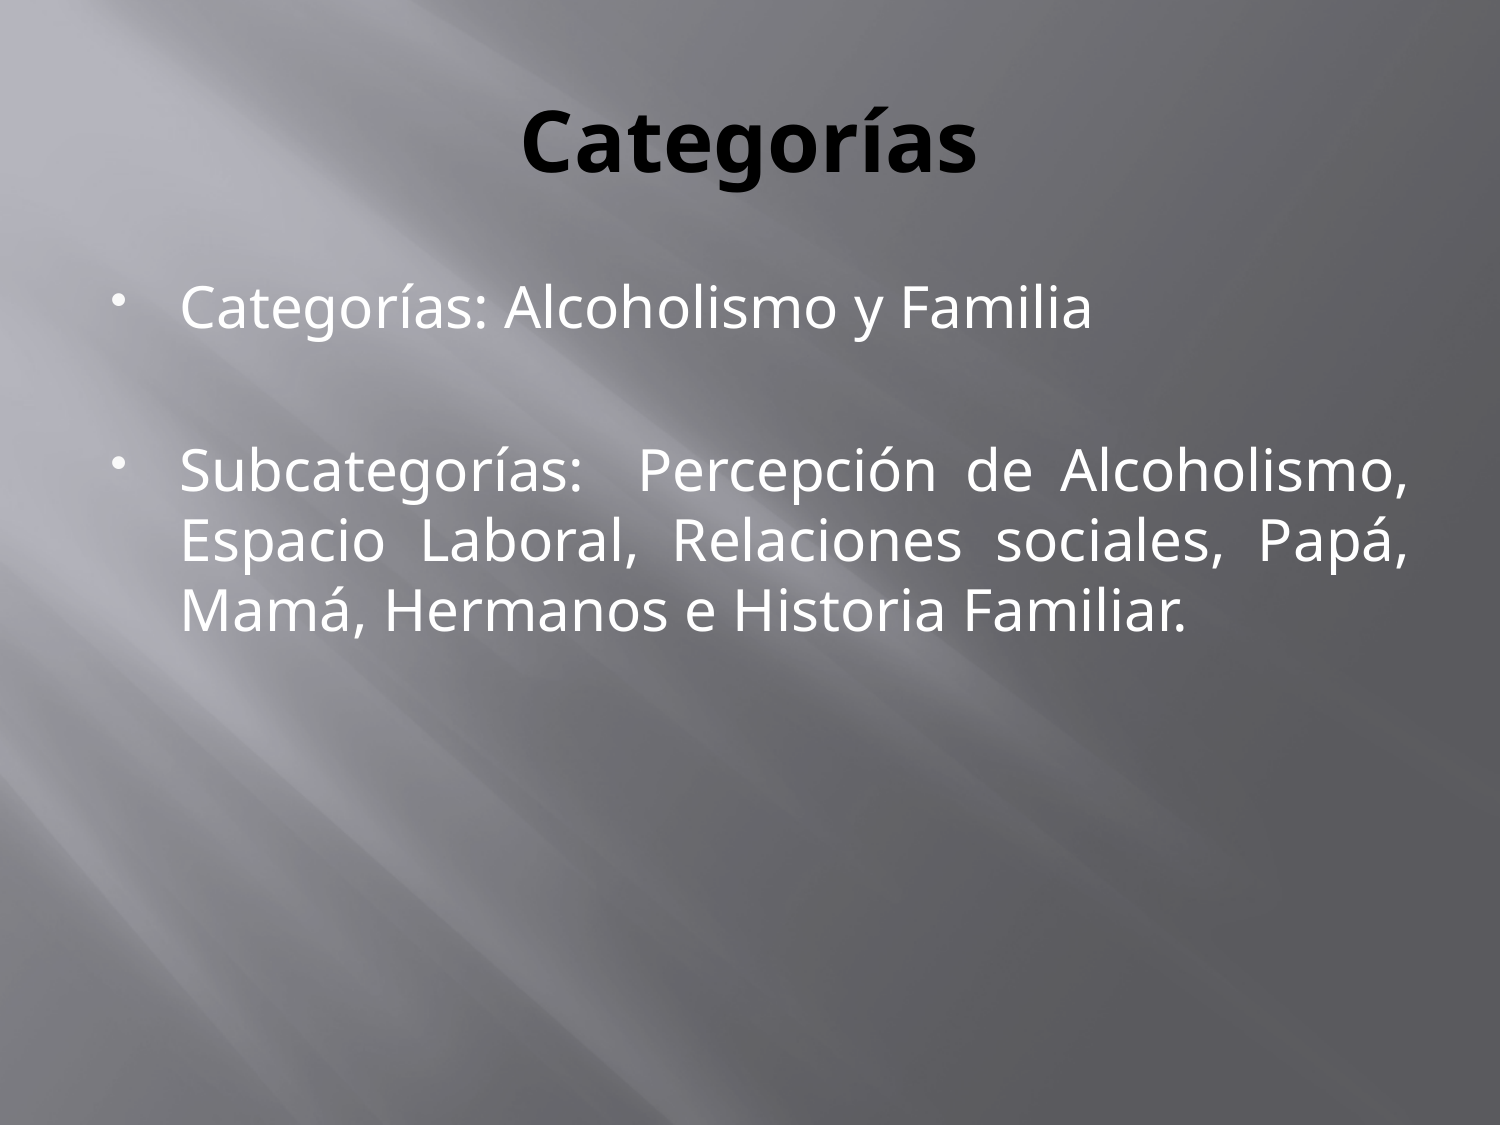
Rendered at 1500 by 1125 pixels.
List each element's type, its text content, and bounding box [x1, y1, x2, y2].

title Categorías [75, 45, 1425, 233]
list Categorías: Alcoholismo y Familia Subcategorías: Percepción de Alcoholismo, Espacio Laboral, Relaciones sociales, Papá, Mamá, Hermanos e Historia Familiar. [75, 262, 1425, 1035]
